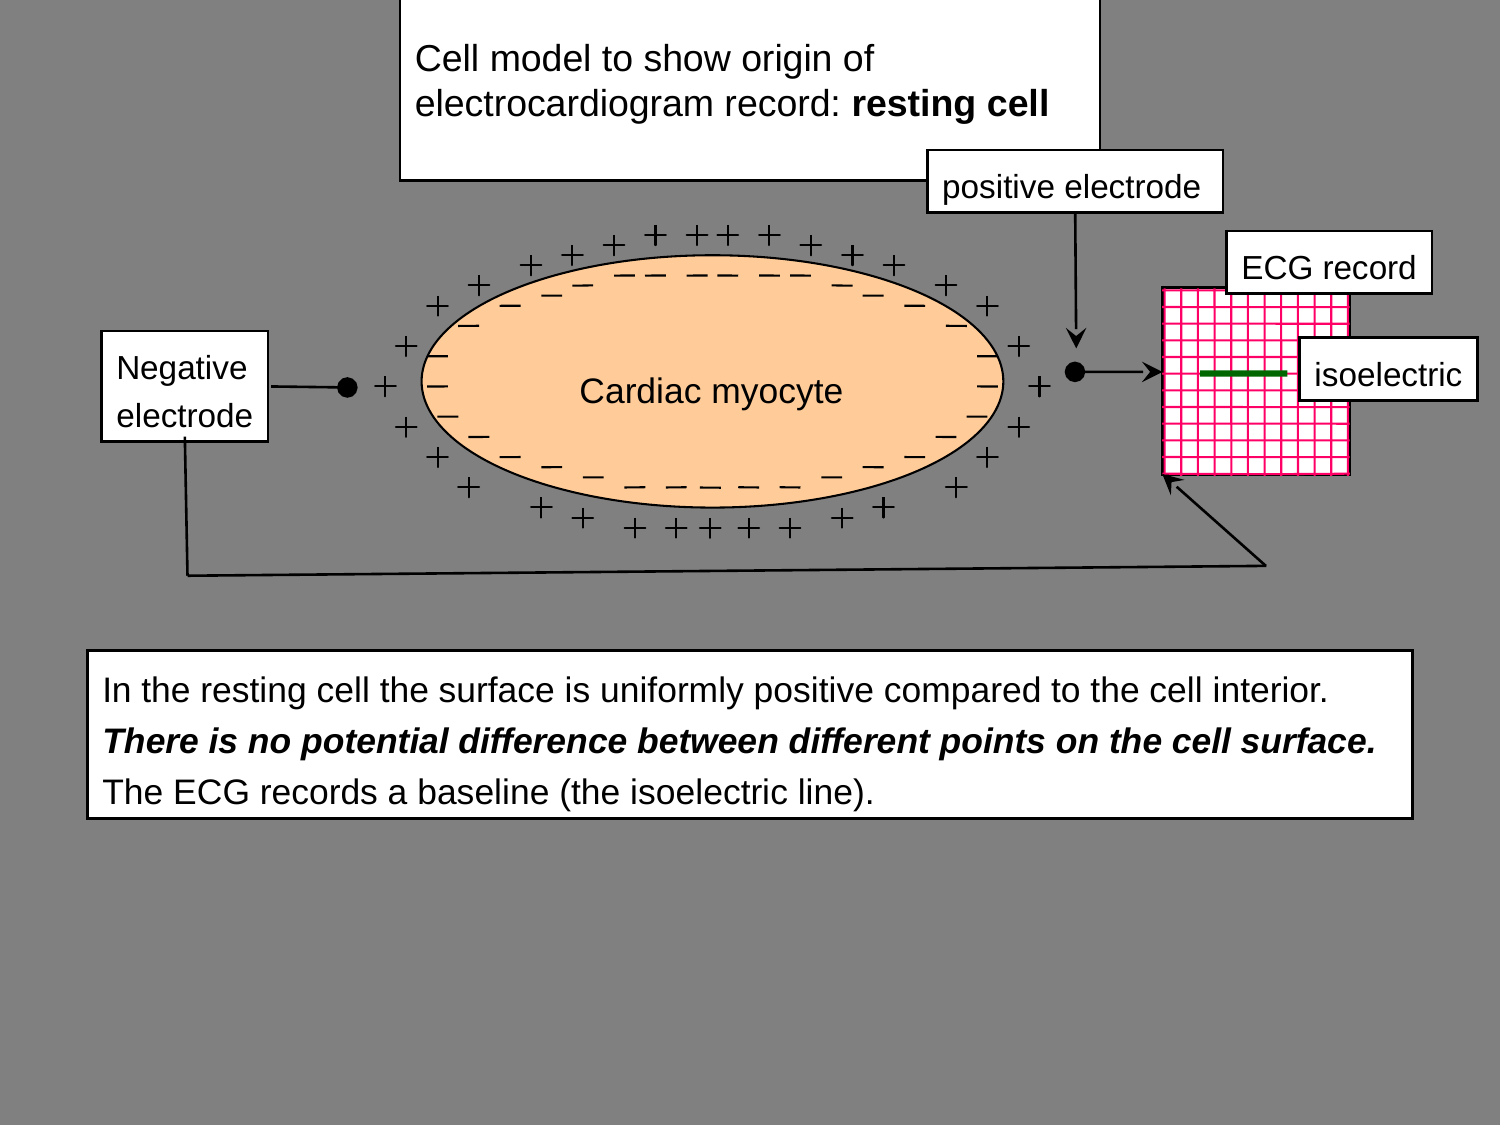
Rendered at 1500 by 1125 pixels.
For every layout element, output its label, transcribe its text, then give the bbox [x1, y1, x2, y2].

title Cell model to show origin of electrocardiogram record: resting cell [399, 0, 1101, 148]
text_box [99, 149, 1480, 576]
text_box In the resting cell the surface is uniformly positive compared to the cell interior. There is no potential difference between different points on the cell surface. The ECG records a baseline (the isoelectric line). [87, 650, 1413, 819]
